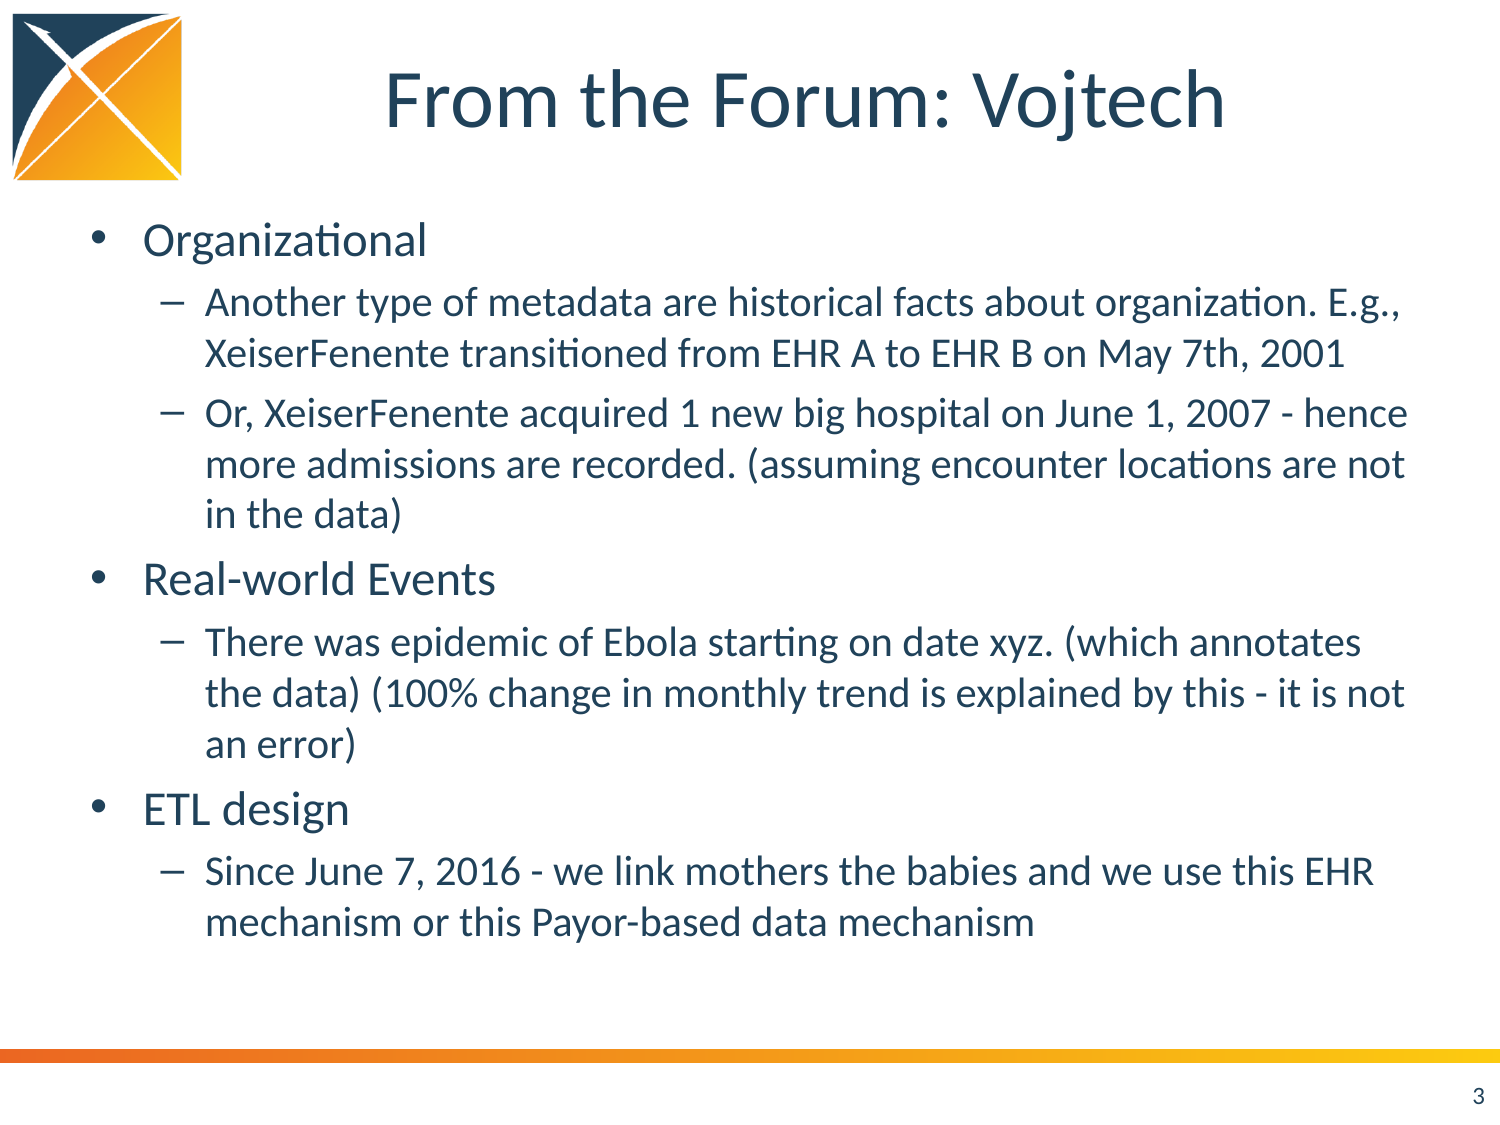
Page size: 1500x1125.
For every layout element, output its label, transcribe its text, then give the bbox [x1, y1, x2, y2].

list Organizational Another type of metadata are historical facts about organization. E.g., XeiserFenente transitioned from EHR A to EHR B on May 7th, 2001 Or, XeiserFenente acquired 1 new big hospital on June 1, 2007 - hence more admissions are recorded. (assuming encounter locations are not in the data) Real-world Events There was epidemic of Ebola starting on date xyz. (which annotates the data) (100% change in monthly trend is explained by this - it is not an error) ETL design Since June 7, 2016 - we link mothers the babies and we use this EHR mechanism or this Payor-based data mechanism [75, 200, 1425, 1005]
slide_number 3 [1149, 1065, 1500, 1125]
picture [0, 0, 206, 200]
title From the Forum: Vojtech [187, 24, 1425, 163]
